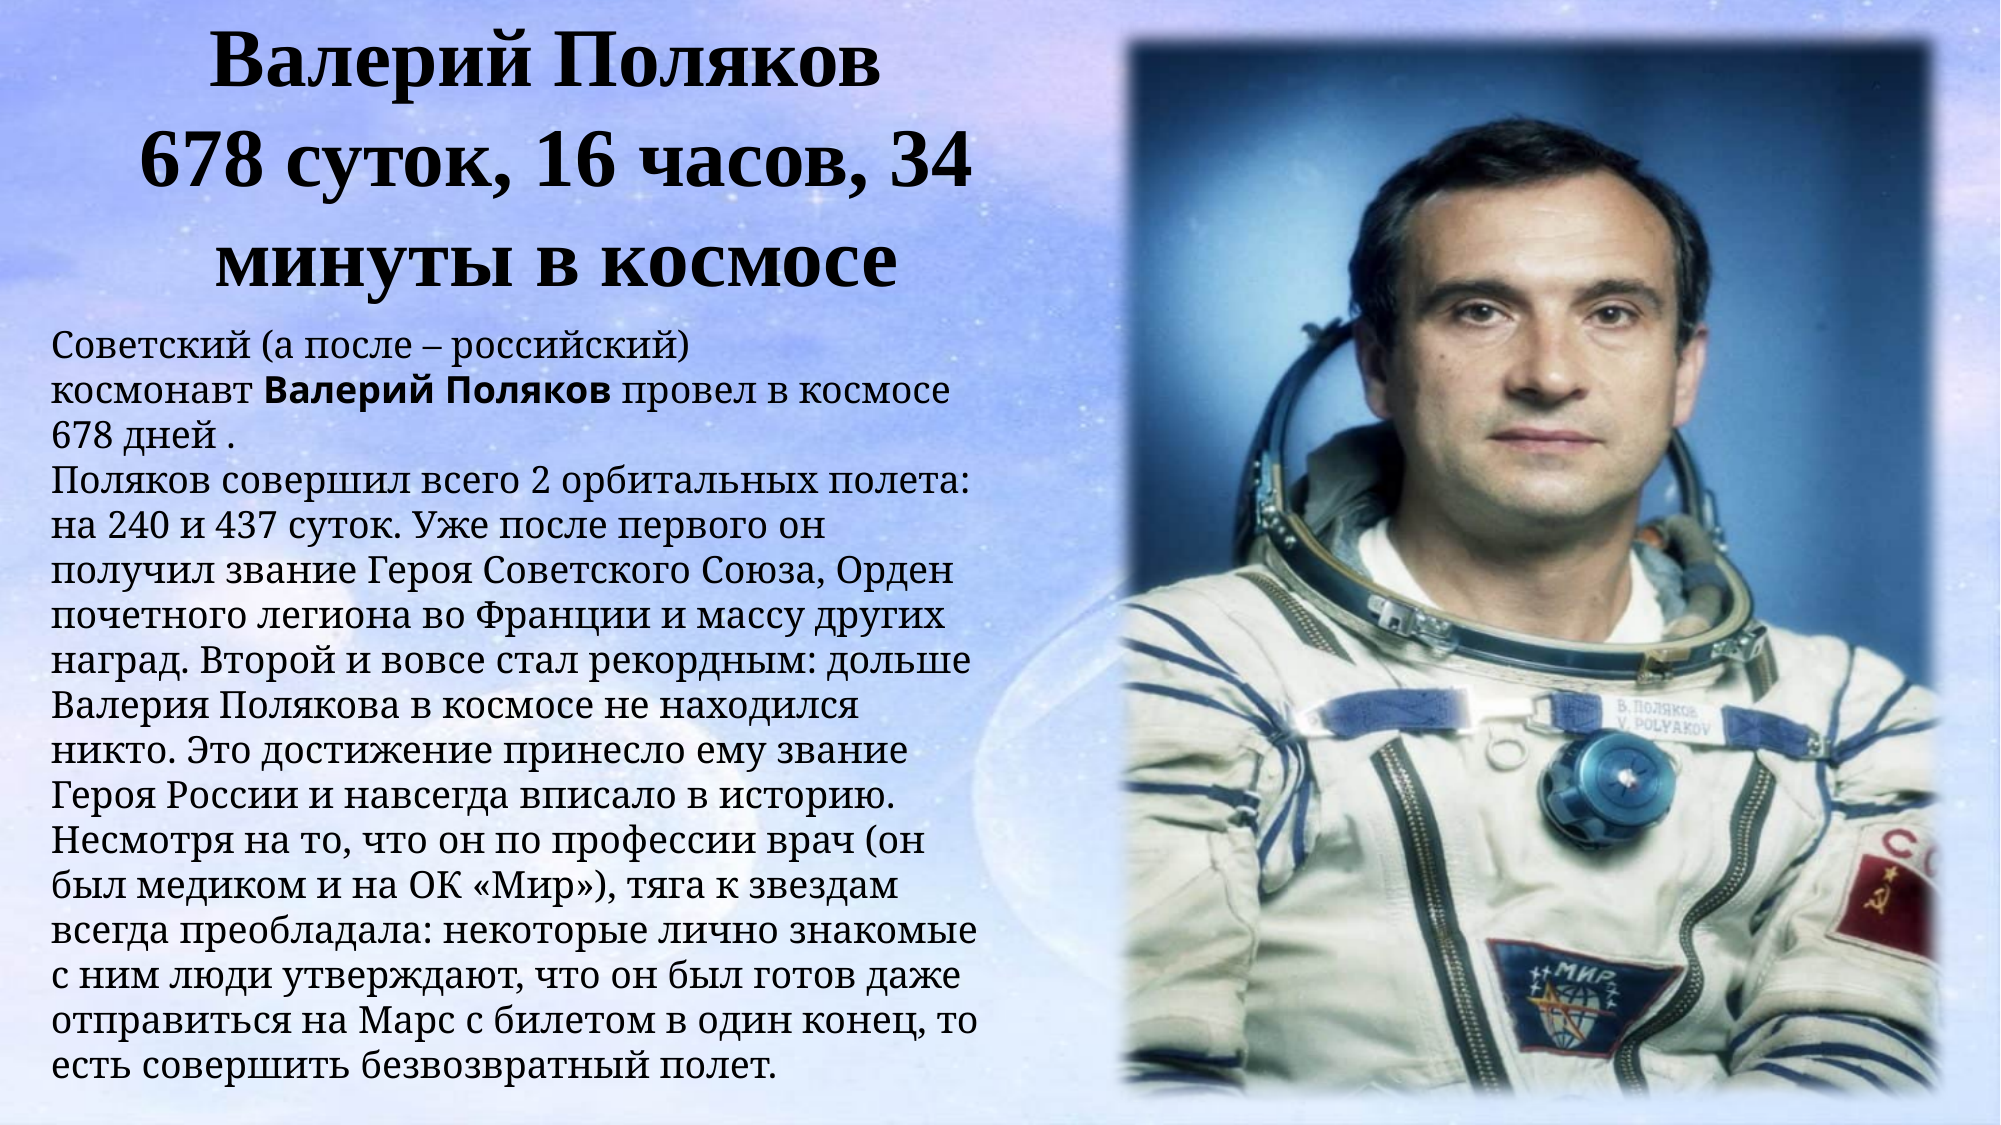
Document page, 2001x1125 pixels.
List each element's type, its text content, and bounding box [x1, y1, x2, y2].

picture [0, 0, 2001, 1125]
text_box Советский (а после – российский) космонавт Валерий Поляков провел в космосе 678 дней . Поляков совершил всего 2 орбитальных полета: на 240 и 437 суток. Уже после первого он получил звание Героя Советского Союза, Орден почетного легиона во Франции и массу других наград. Второй и вовсе стал рекордным: дольше Валерия Полякова в космосе не находился никто. Это достижение принесло ему звание Героя России и навсегда вписало в историю. Несмотря на то, что он по профессии врач (он был медиком и на ОК «Мир»), тяга к звездам всегда преобладала: некоторые лично знакомые с ним люди утверждают, что он был готов даже отправиться на Марс с билетом в один конец, то есть совершить безвозвратный полет. [36, 313, 1000, 1093]
text_box Валерий Поляков 678 суток, 16 часов, 34 минуты в космосе [68, 0, 1045, 310]
